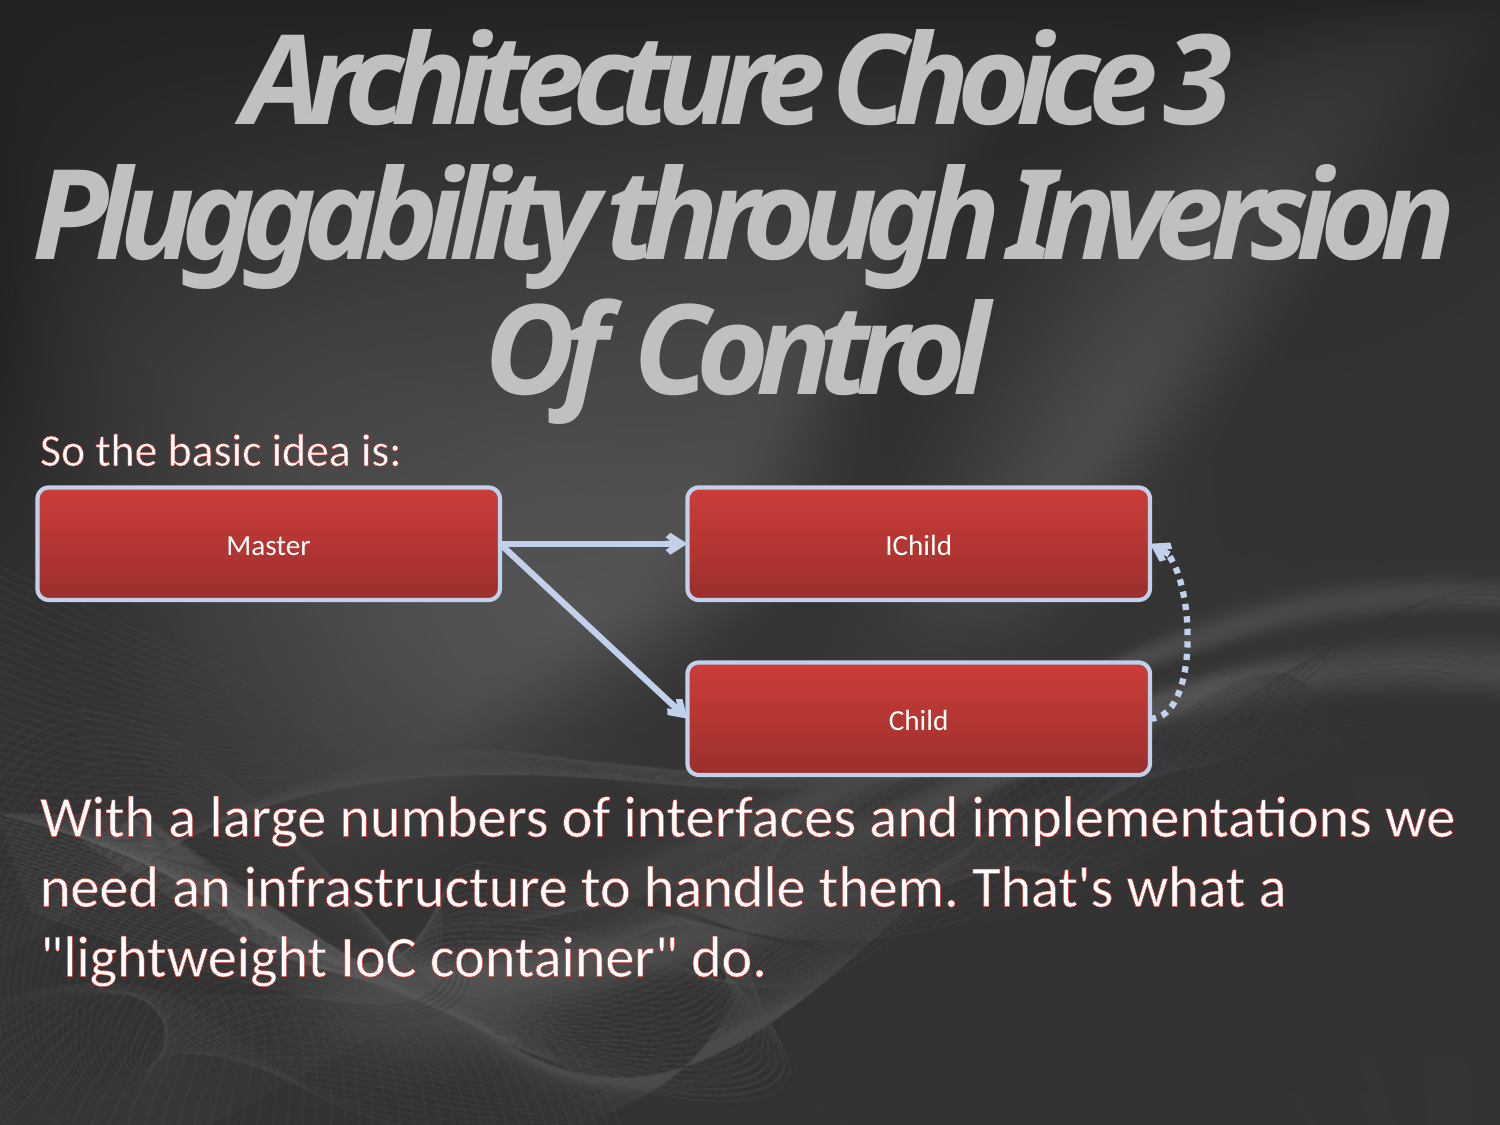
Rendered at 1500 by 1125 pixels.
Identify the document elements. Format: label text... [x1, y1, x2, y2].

list So the basic idea is: With a large numbers of interfaces and implementations we need an infrastructure to handle them. That's what a "lightweight IoC container" do. [24, 412, 1476, 1088]
text_box Master [35, 485, 503, 603]
title Architecture Choice 3 Pluggability through Inversion Of Control [12, 137, 1463, 301]
text_box IChild [685, 485, 1153, 603]
picture [0, 0, 1500, 1125]
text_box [499, 543, 688, 719]
text_box Child [685, 660, 1153, 778]
